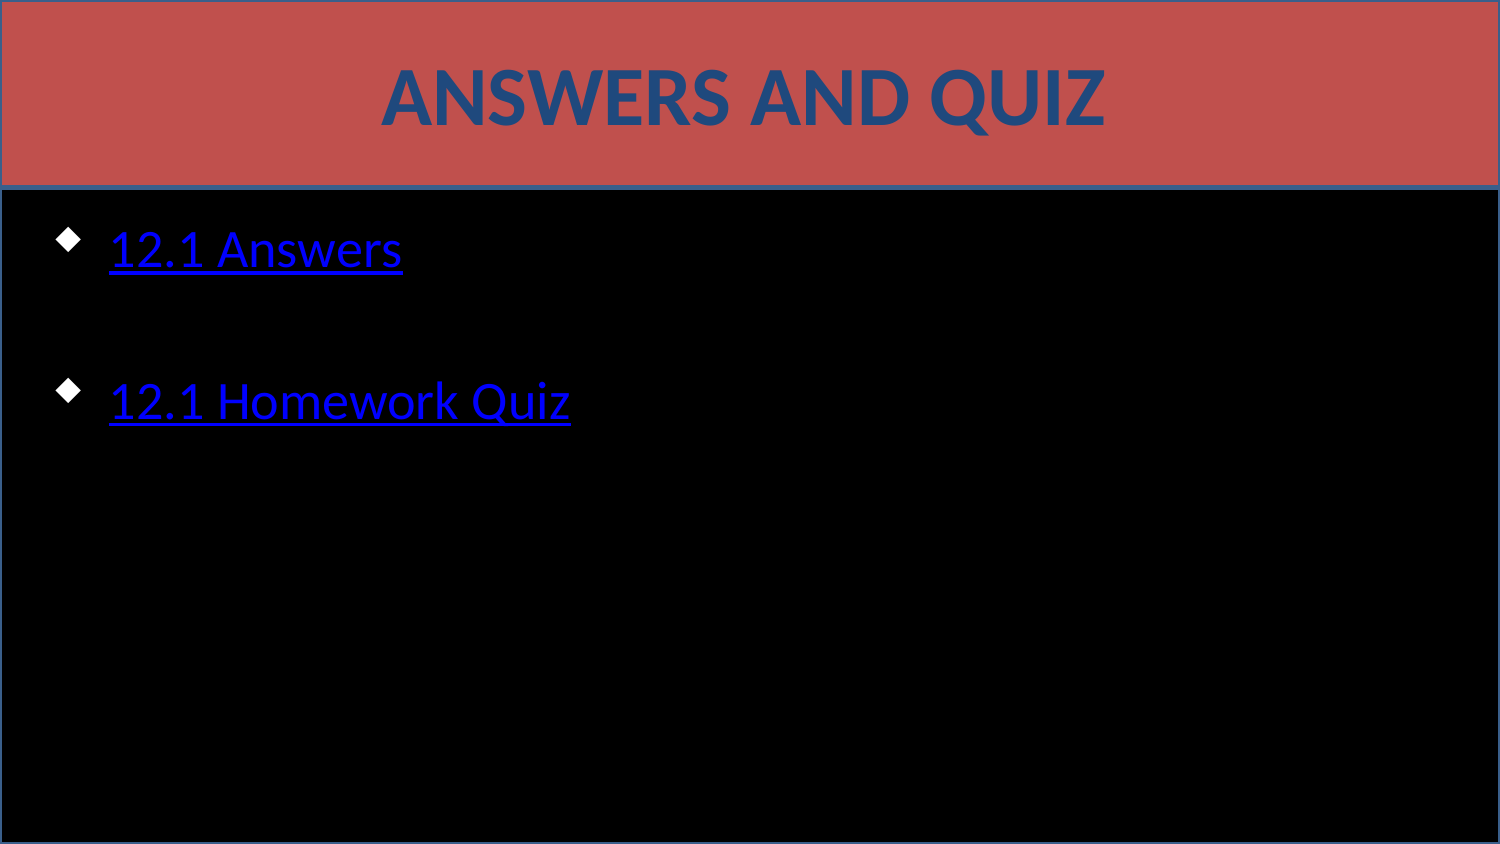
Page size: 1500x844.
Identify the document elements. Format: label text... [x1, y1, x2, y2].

list 12.1 Answers 12.1 Homework Quiz [37, 206, 1450, 754]
title Answers and Quiz [37, 33, 1450, 150]
